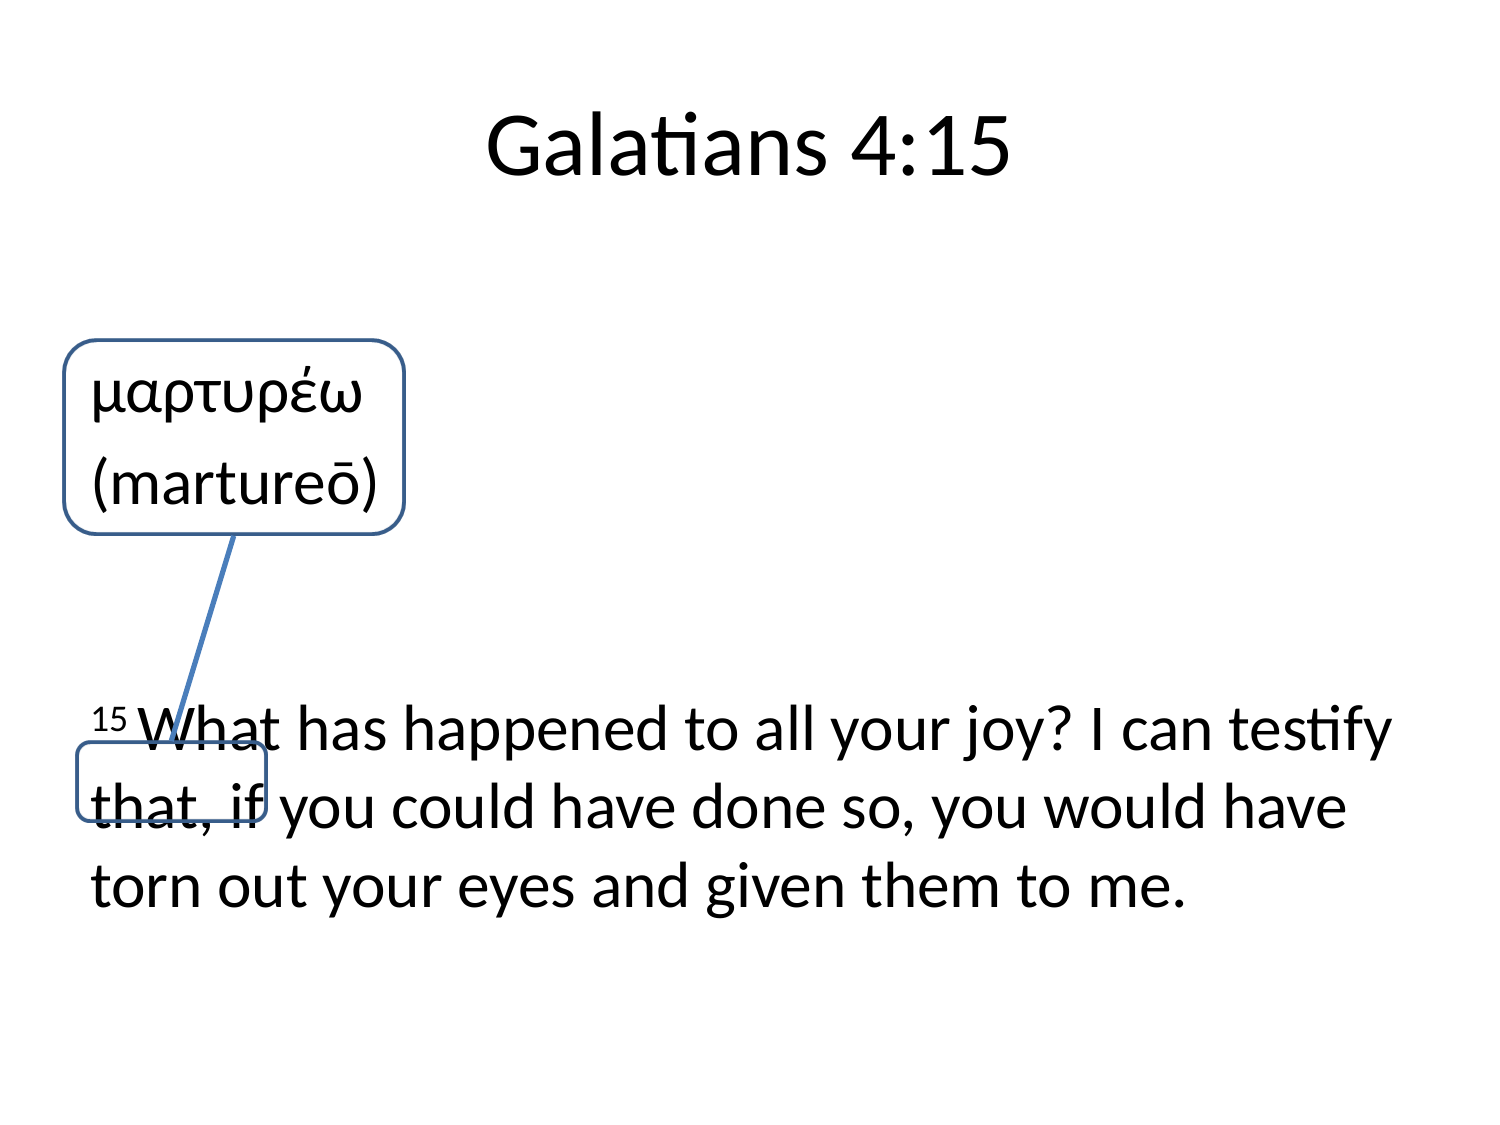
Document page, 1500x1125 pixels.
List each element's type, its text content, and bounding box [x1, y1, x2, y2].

picture [75, 740, 268, 824]
picture [61, 338, 406, 537]
list μαρτυρέω (martureō) 15 What has happened to all your joy? I can testify that, if you could have done so, you would have torn out your eyes and given them to me. [75, 262, 1425, 1005]
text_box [170, 535, 234, 742]
title Galatians 4:15 [75, 45, 1425, 233]
